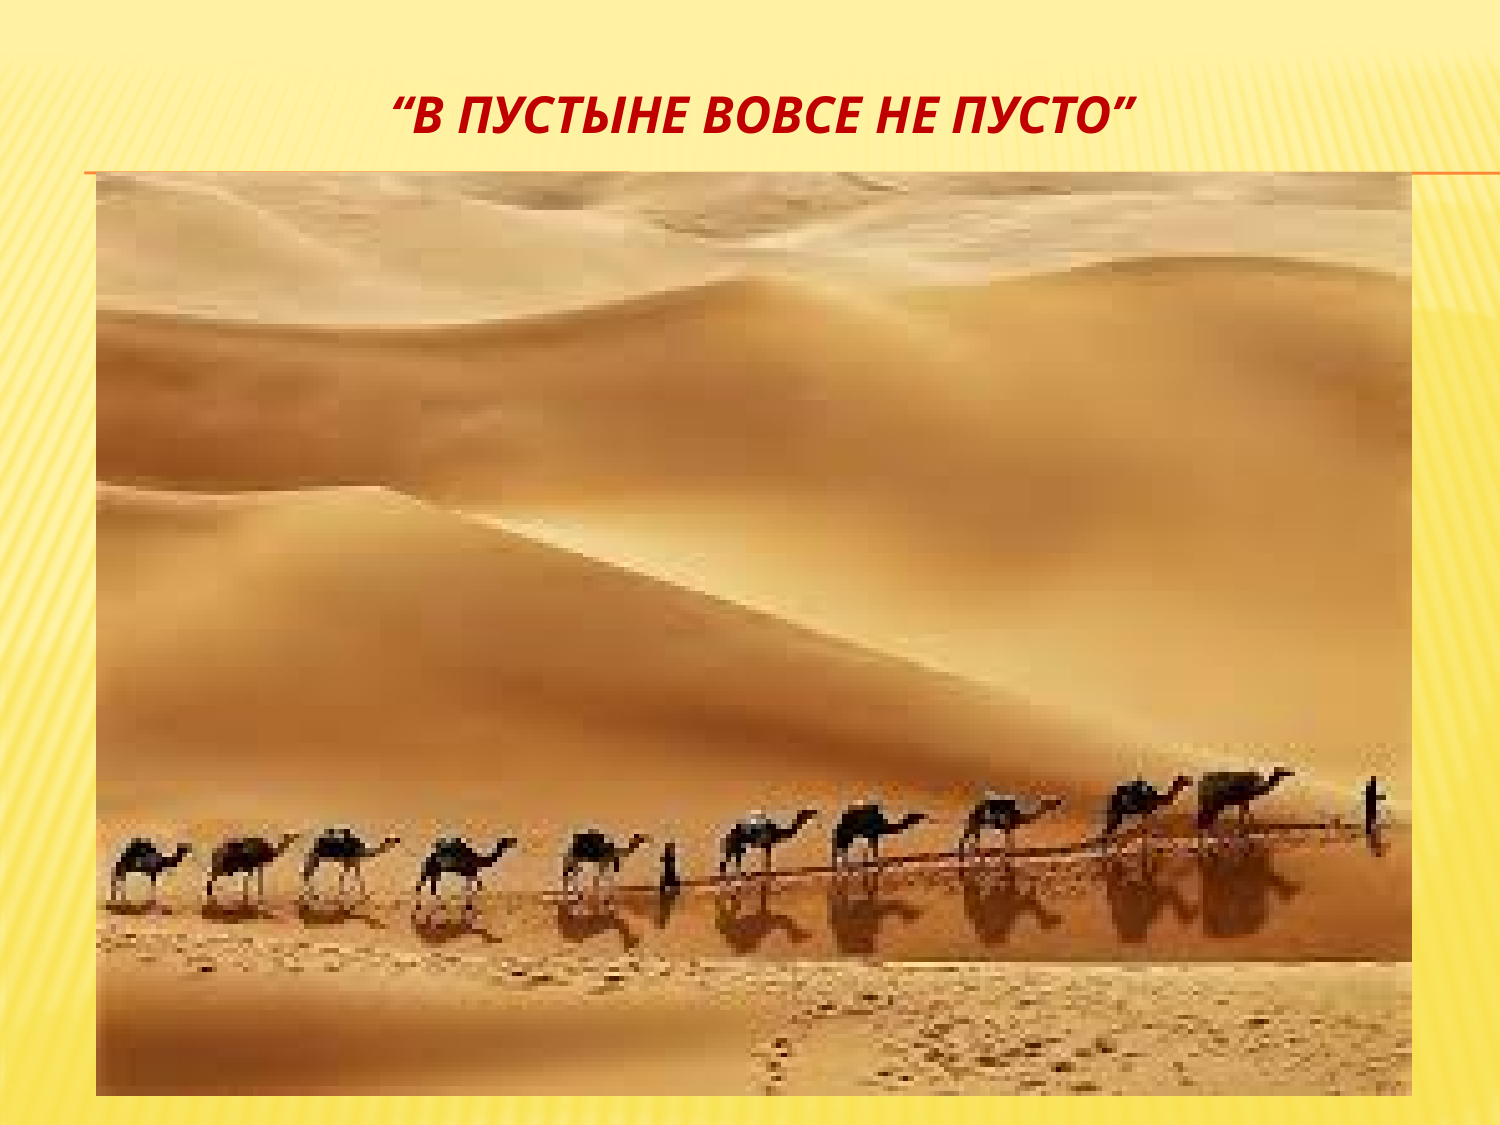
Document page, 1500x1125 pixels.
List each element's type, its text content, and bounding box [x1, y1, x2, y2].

picture [95, 172, 1412, 1097]
title “В пустыне вовсе не пусто” [50, 75, 1475, 213]
